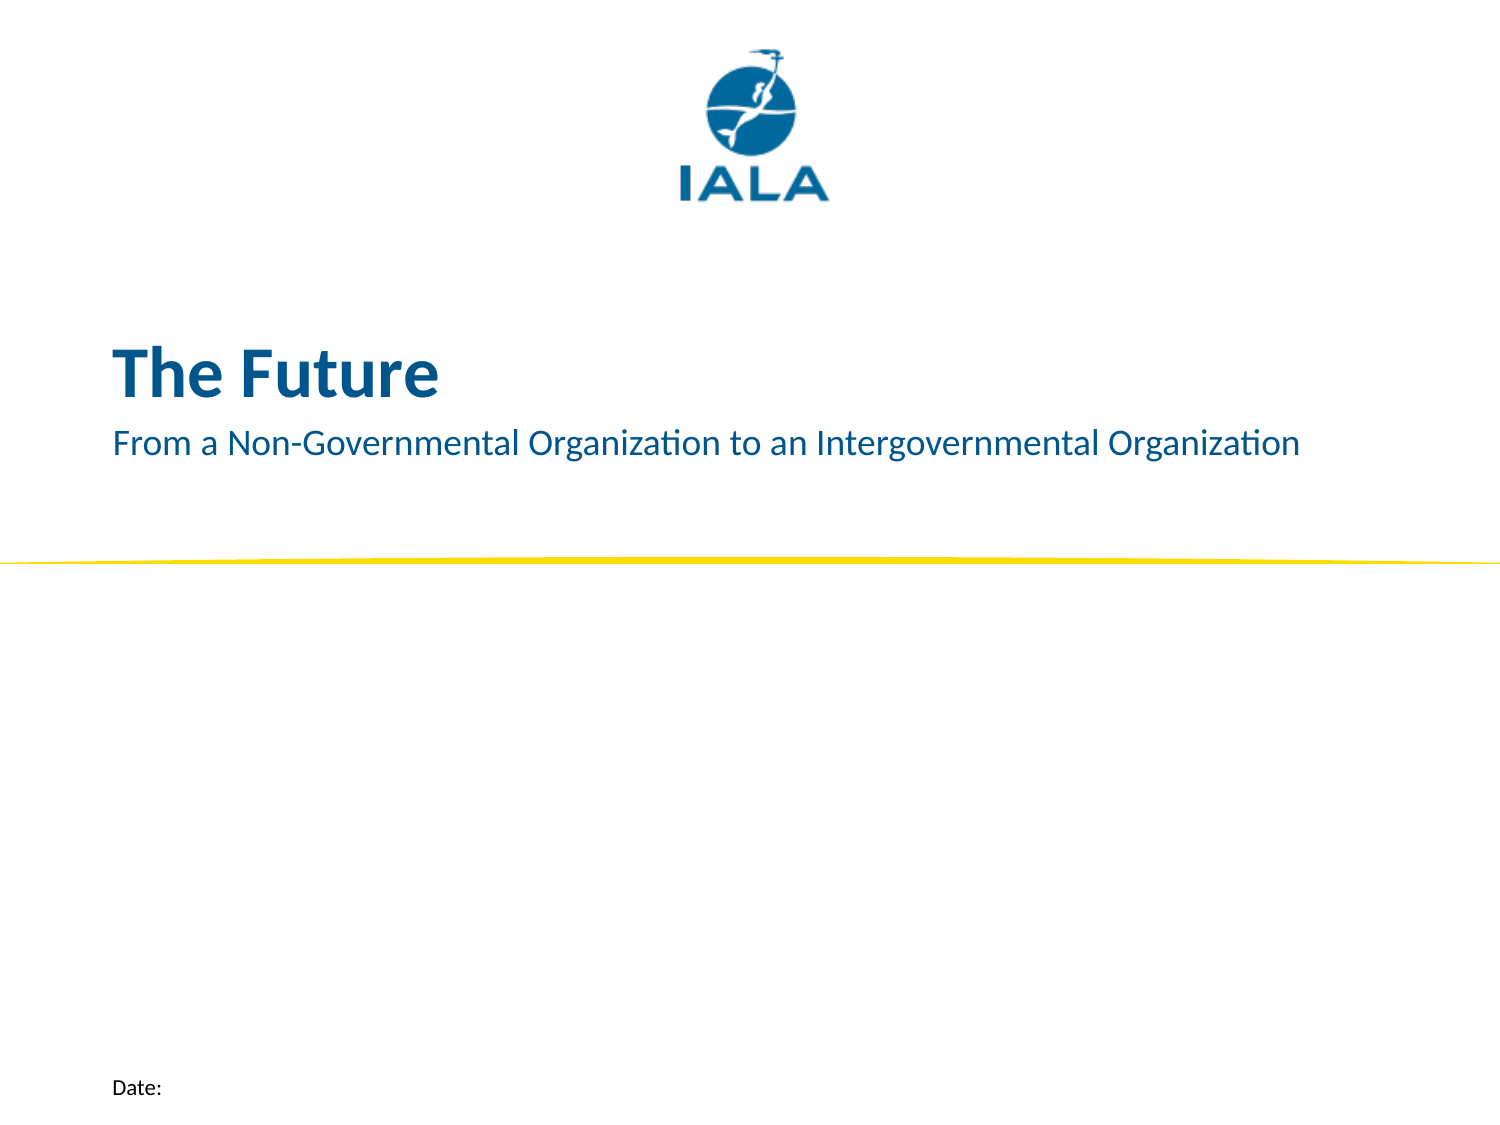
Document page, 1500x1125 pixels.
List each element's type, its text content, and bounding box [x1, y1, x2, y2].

slide_number Date: [112, 1046, 461, 1125]
list From a Non-Governmental Organization to an Intergovernmental Organization [112, 413, 1388, 552]
title The Future [112, 249, 1388, 412]
